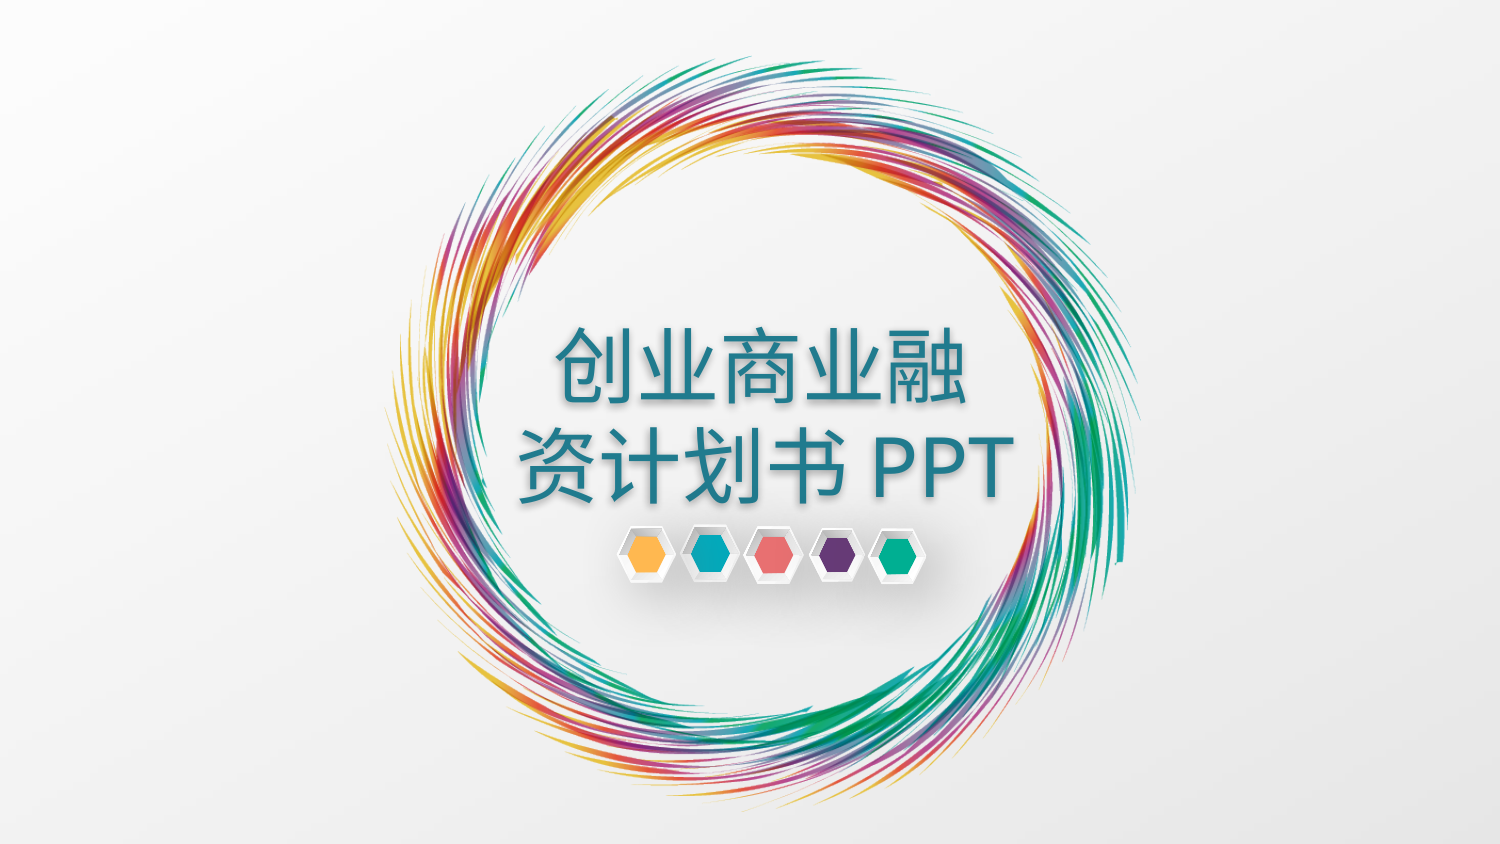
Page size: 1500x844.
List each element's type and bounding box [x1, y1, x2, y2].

text_box [679, 524, 741, 583]
text_box [743, 526, 805, 585]
text_box [616, 525, 677, 583]
picture [0, 0, 1500, 844]
text_box [867, 528, 927, 585]
text_box [808, 527, 866, 582]
